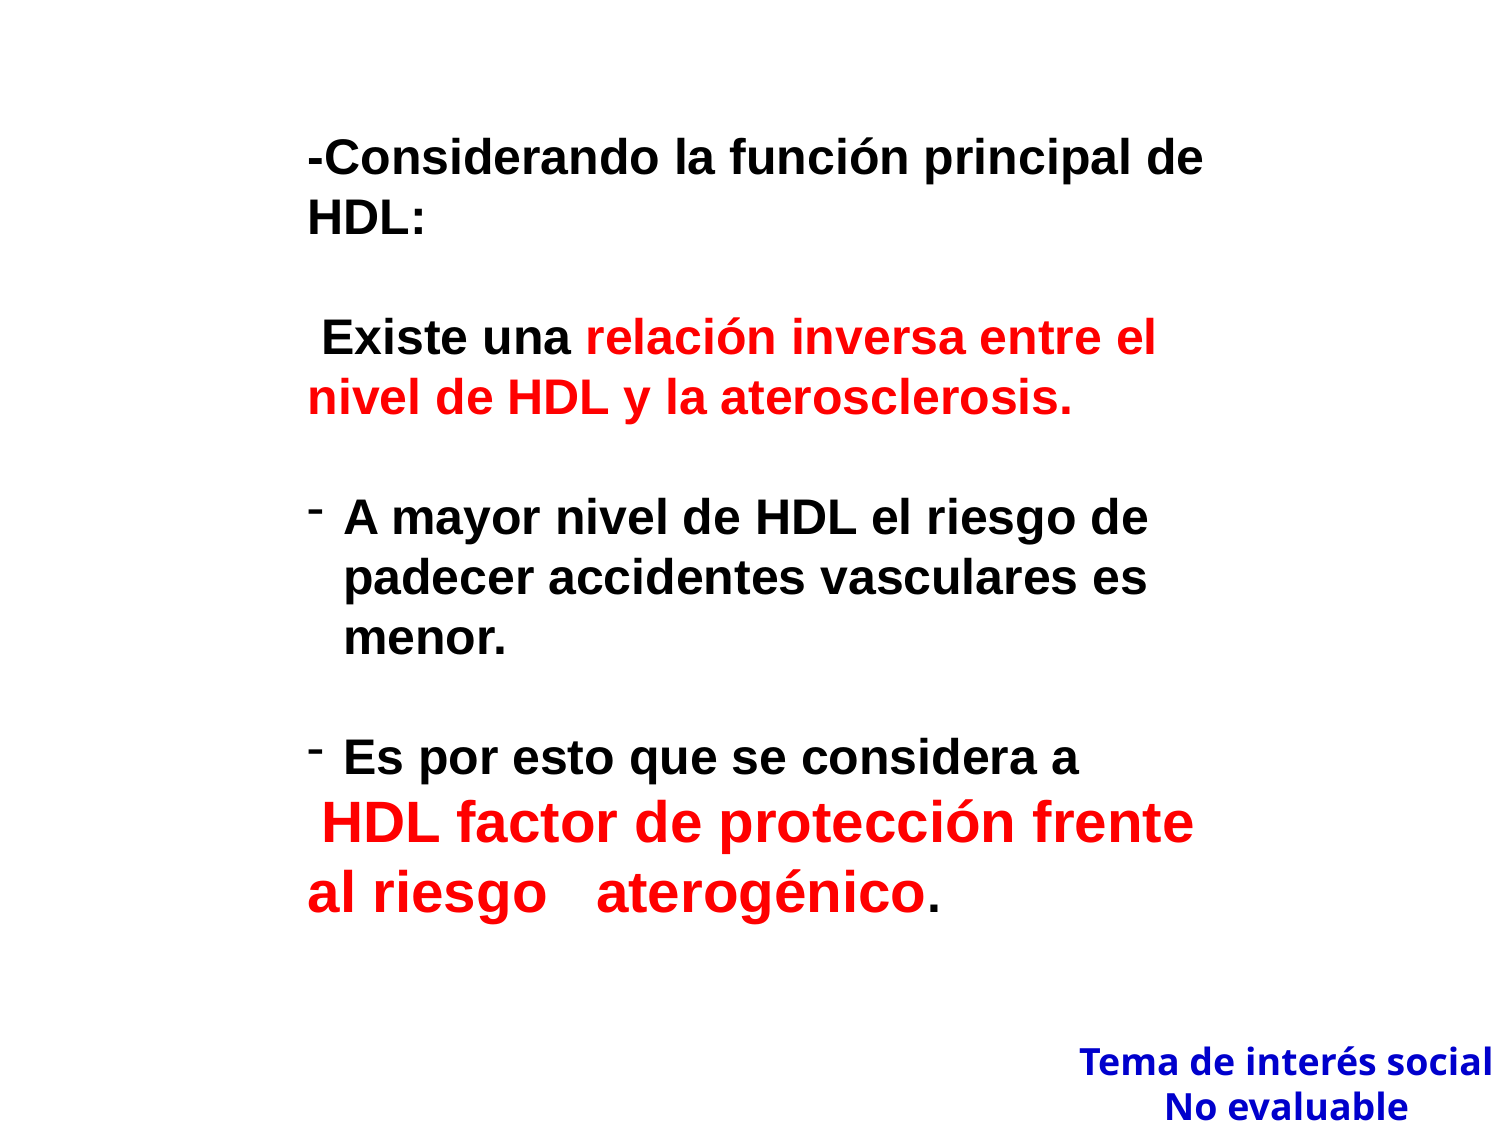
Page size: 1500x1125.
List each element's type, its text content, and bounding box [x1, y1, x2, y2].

text_box Tema de interés social No evaluable [1064, 1030, 1500, 1125]
text_box -Considerando la función principal de HDL: Existe una relación inversa entre el nivel de HDL y la aterosclerosis. A mayor nivel de HDL el riesgo de padecer accidentes vasculares es menor. Es por esto que se considera a HDL factor de protección frente al riesgo aterogénico. [292, 117, 1243, 932]
